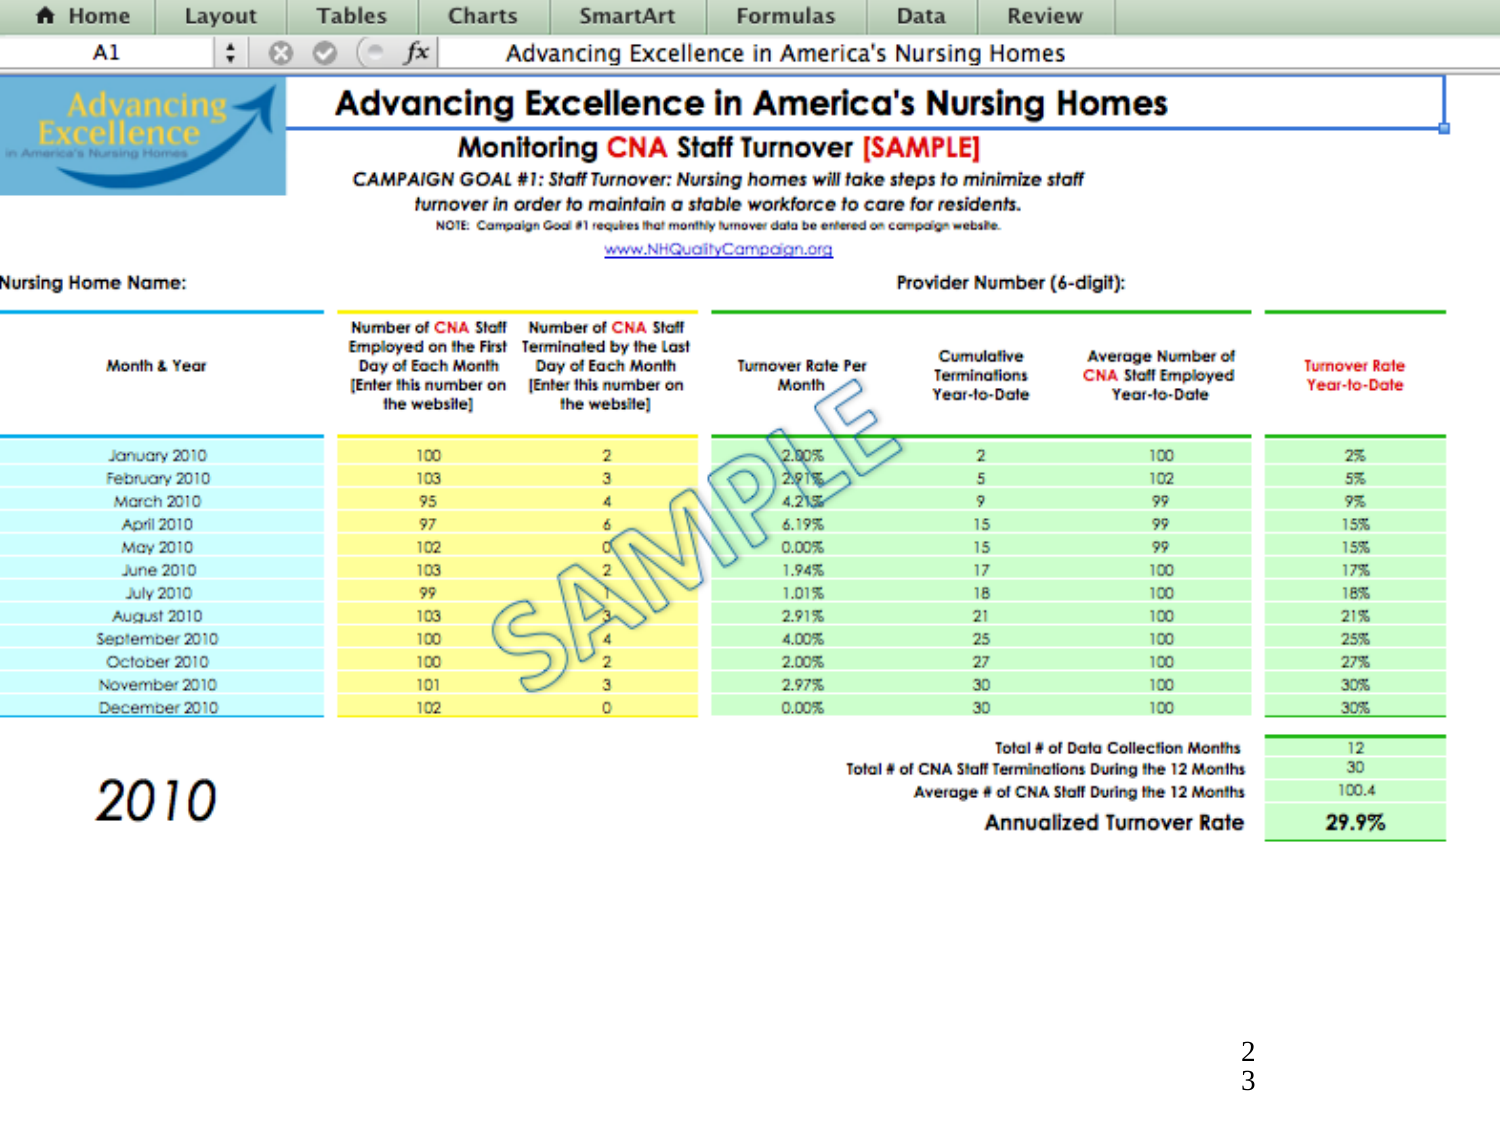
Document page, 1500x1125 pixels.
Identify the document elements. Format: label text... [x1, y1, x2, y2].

slide_number 23 [1225, 1023, 1275, 1073]
picture [0, 0, 1500, 993]
